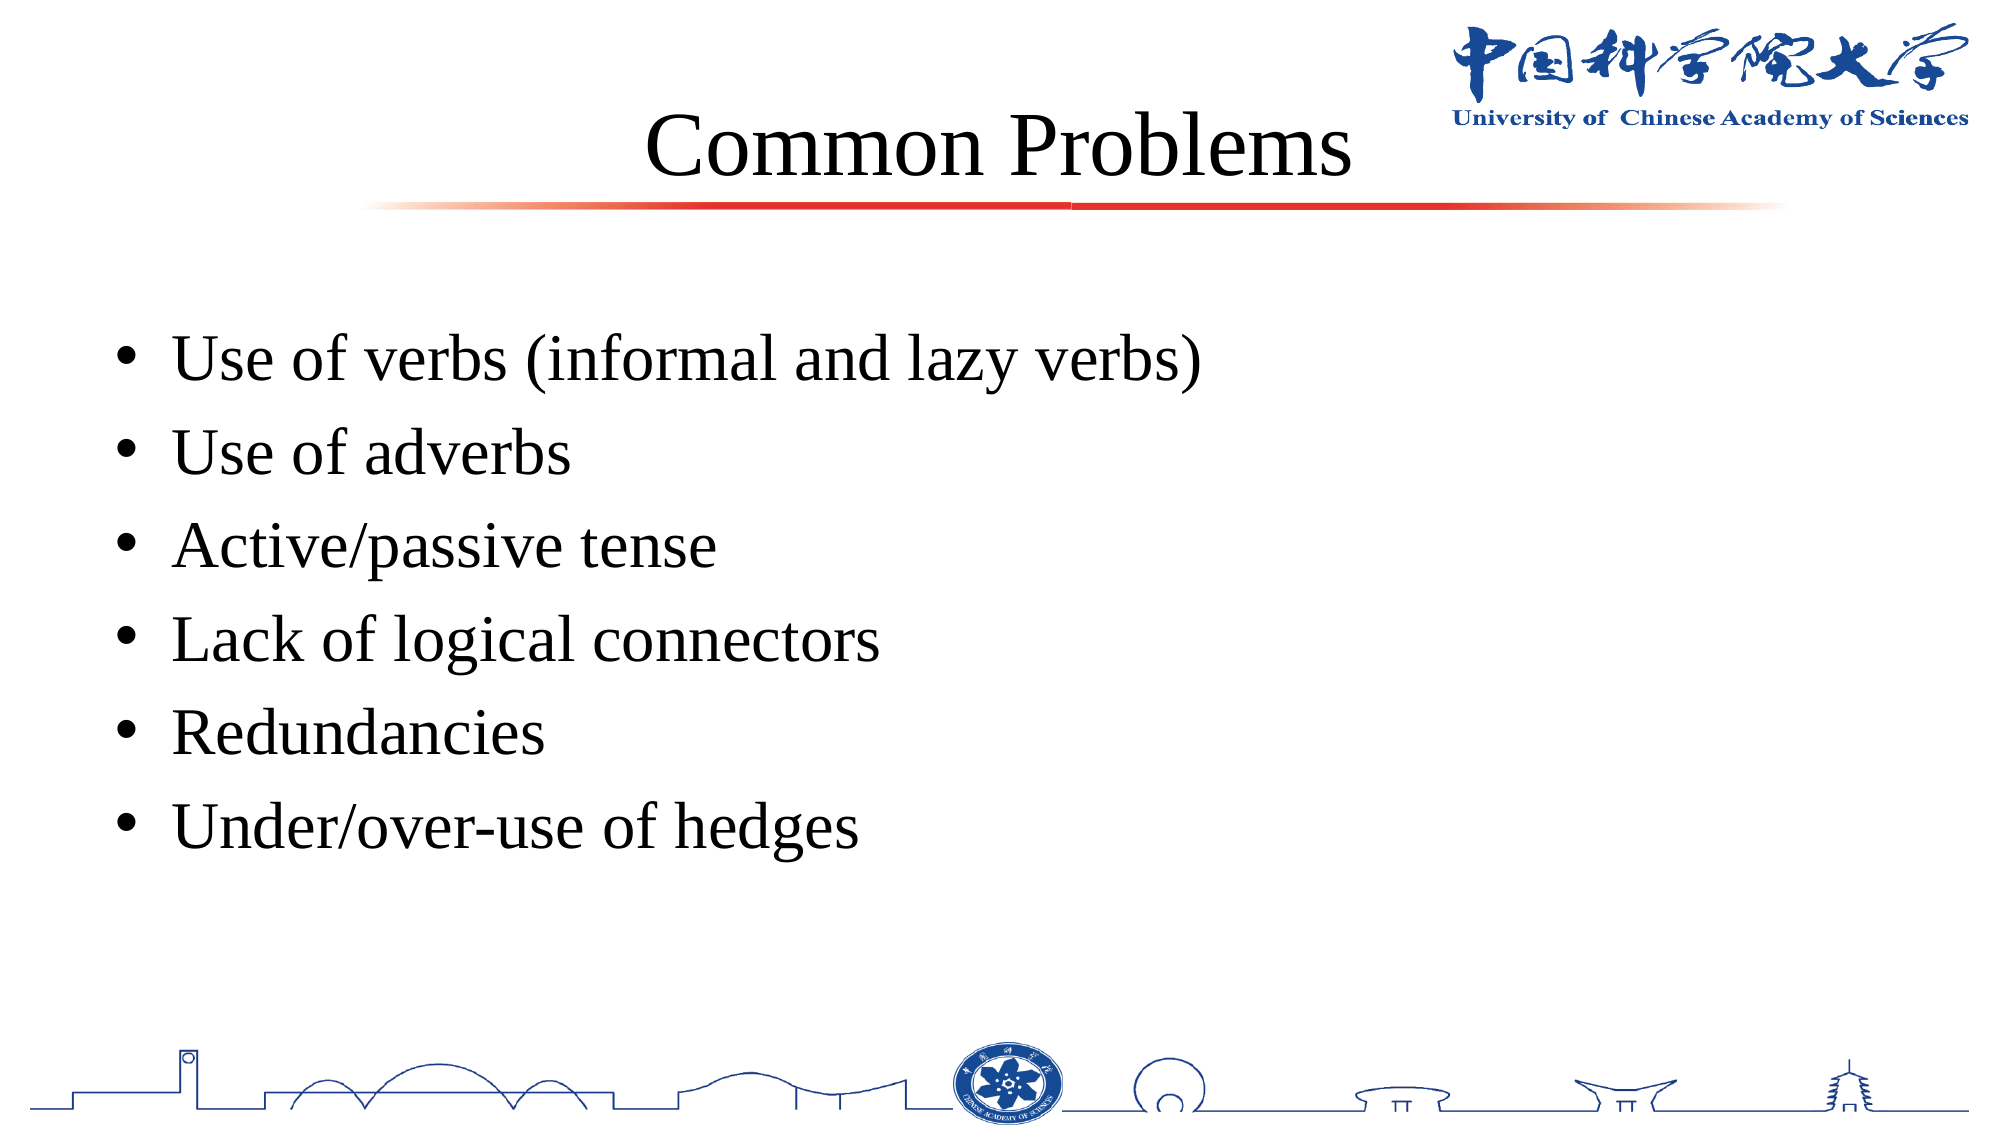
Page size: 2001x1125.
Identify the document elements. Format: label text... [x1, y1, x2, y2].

picture [30, 1039, 1969, 1125]
title Common Problems [99, 45, 1900, 213]
list Use of verbs (informal and lazy verbs) Use of adverbs Active/passive tense Lack of logical connectors Redundancies Under/over-use of hedges [99, 213, 1900, 956]
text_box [334, 202, 1816, 210]
picture [1437, 23, 1969, 129]
